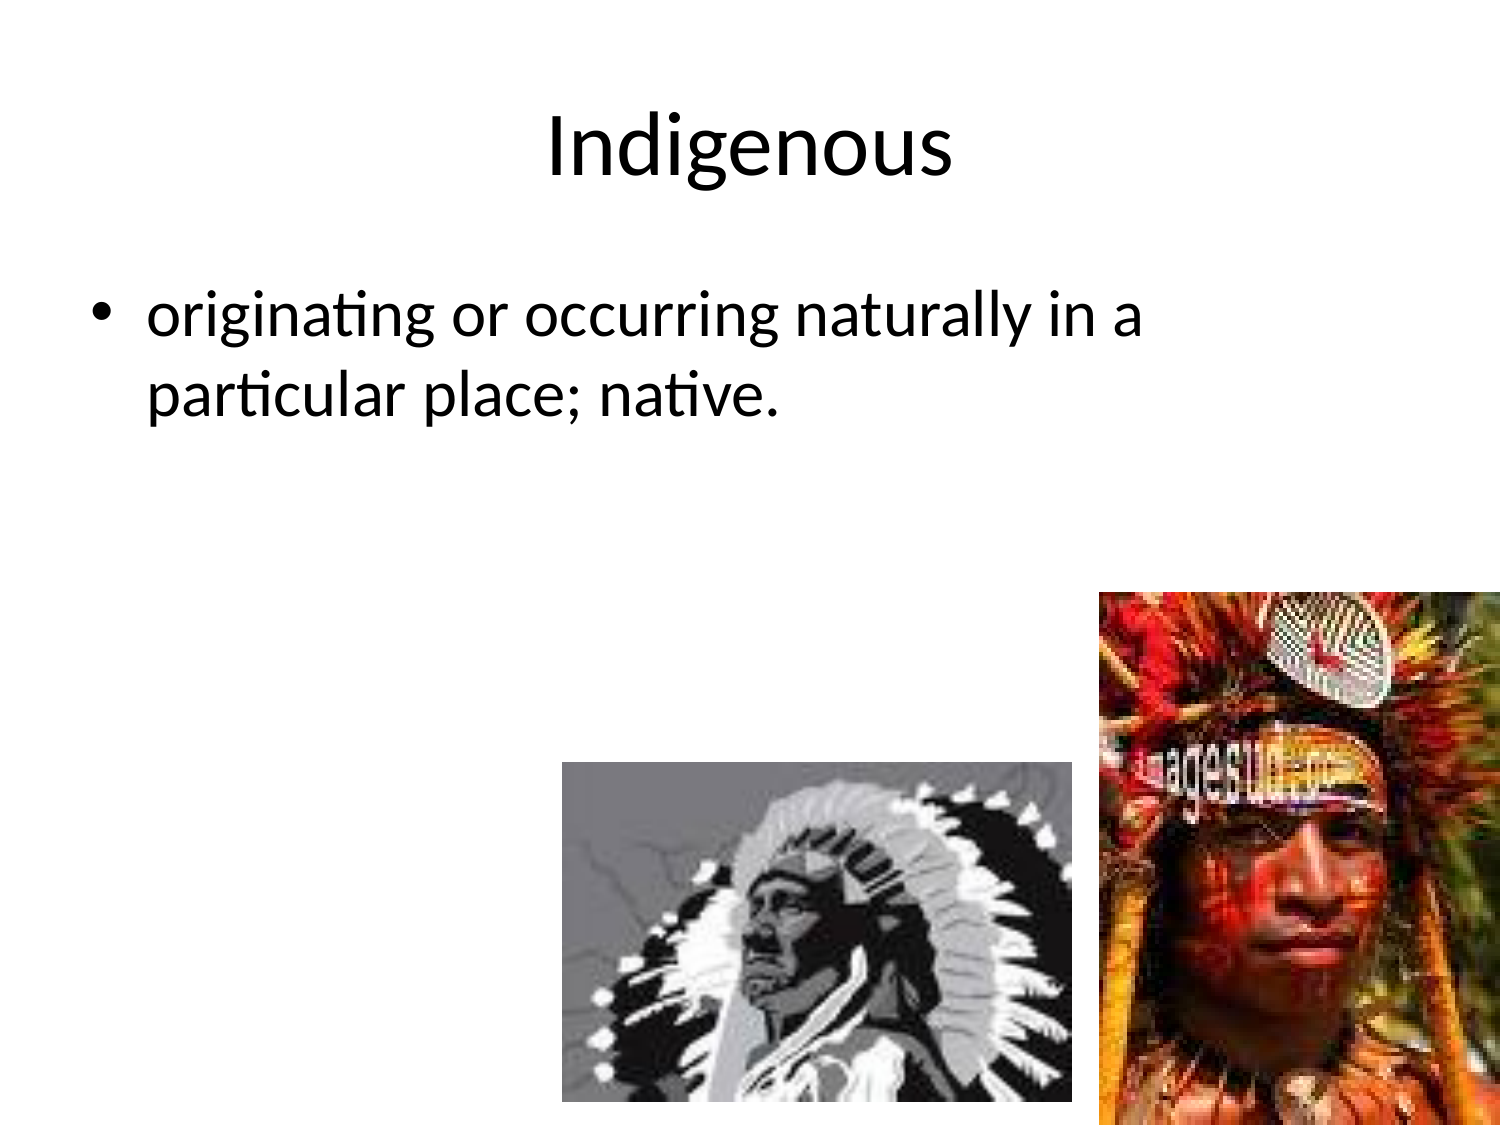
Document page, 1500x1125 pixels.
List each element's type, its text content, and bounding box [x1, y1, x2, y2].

list originating or occurring naturally in a particular place; native. [75, 262, 1425, 1005]
picture [562, 762, 1073, 1103]
title Indigenous [75, 45, 1425, 233]
picture [1099, 592, 1500, 1125]
